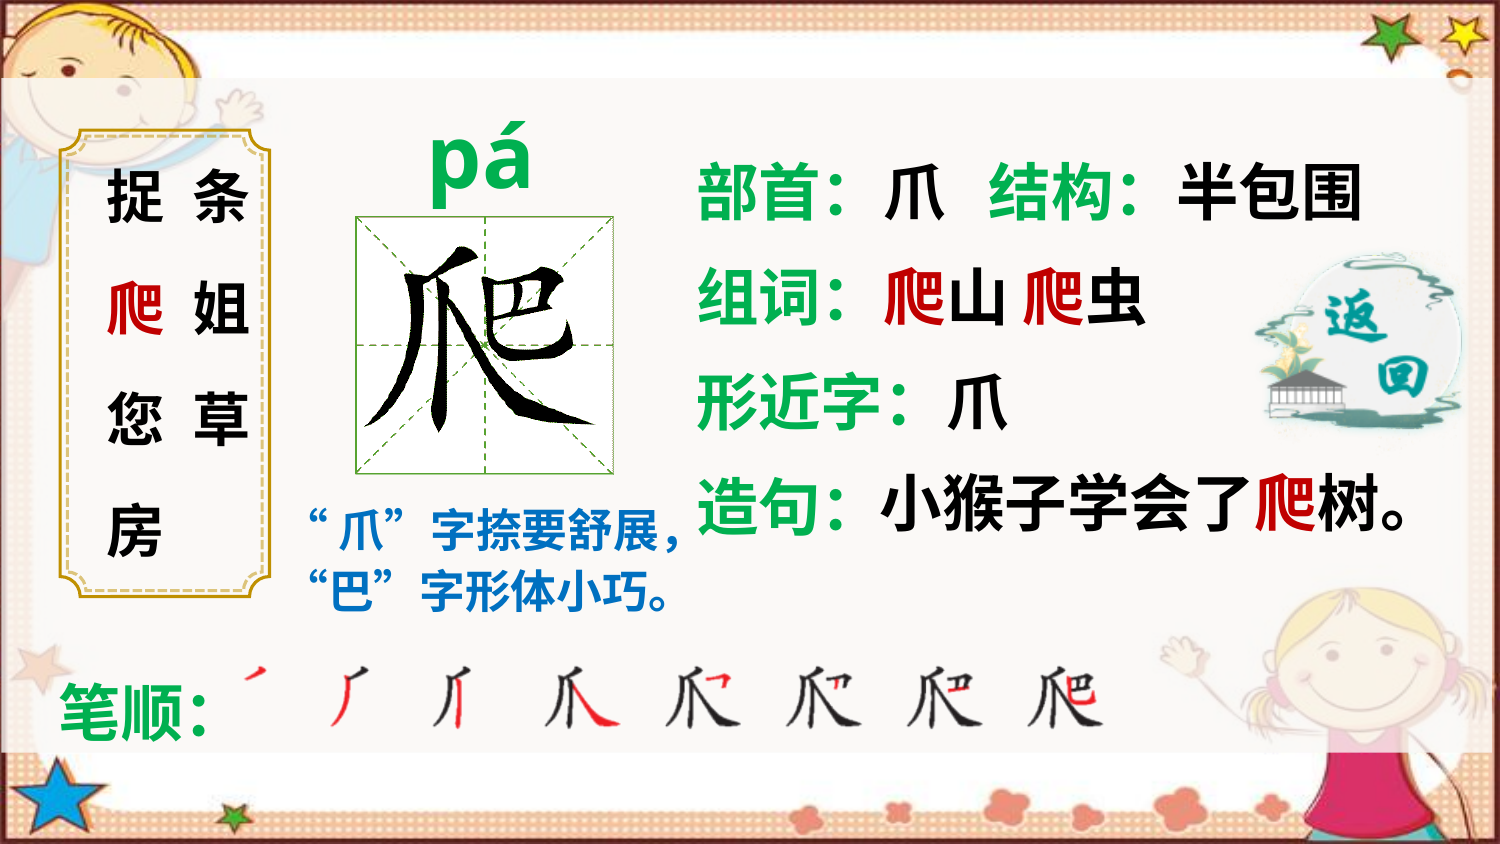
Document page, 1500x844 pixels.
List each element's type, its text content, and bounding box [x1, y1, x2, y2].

picture [0, 0, 1500, 844]
picture [1249, 234, 1485, 466]
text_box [60, 130, 270, 597]
text_box 小猴子学会了爬树。 [865, 442, 1433, 547]
text_box 部首：爪 结构：半包围 组词：爬山 爬虫 形近字：爪 造句： [681, 115, 1500, 551]
picture [355, 216, 615, 475]
text_box 捉 [1245, 230, 1489, 465]
text_box “爪”字捺要舒展，“巴”字形体小巧。 [267, 488, 692, 625]
text_box pá [342, 93, 619, 213]
picture [242, 656, 1109, 739]
text_box 笔顺： [43, 629, 302, 757]
